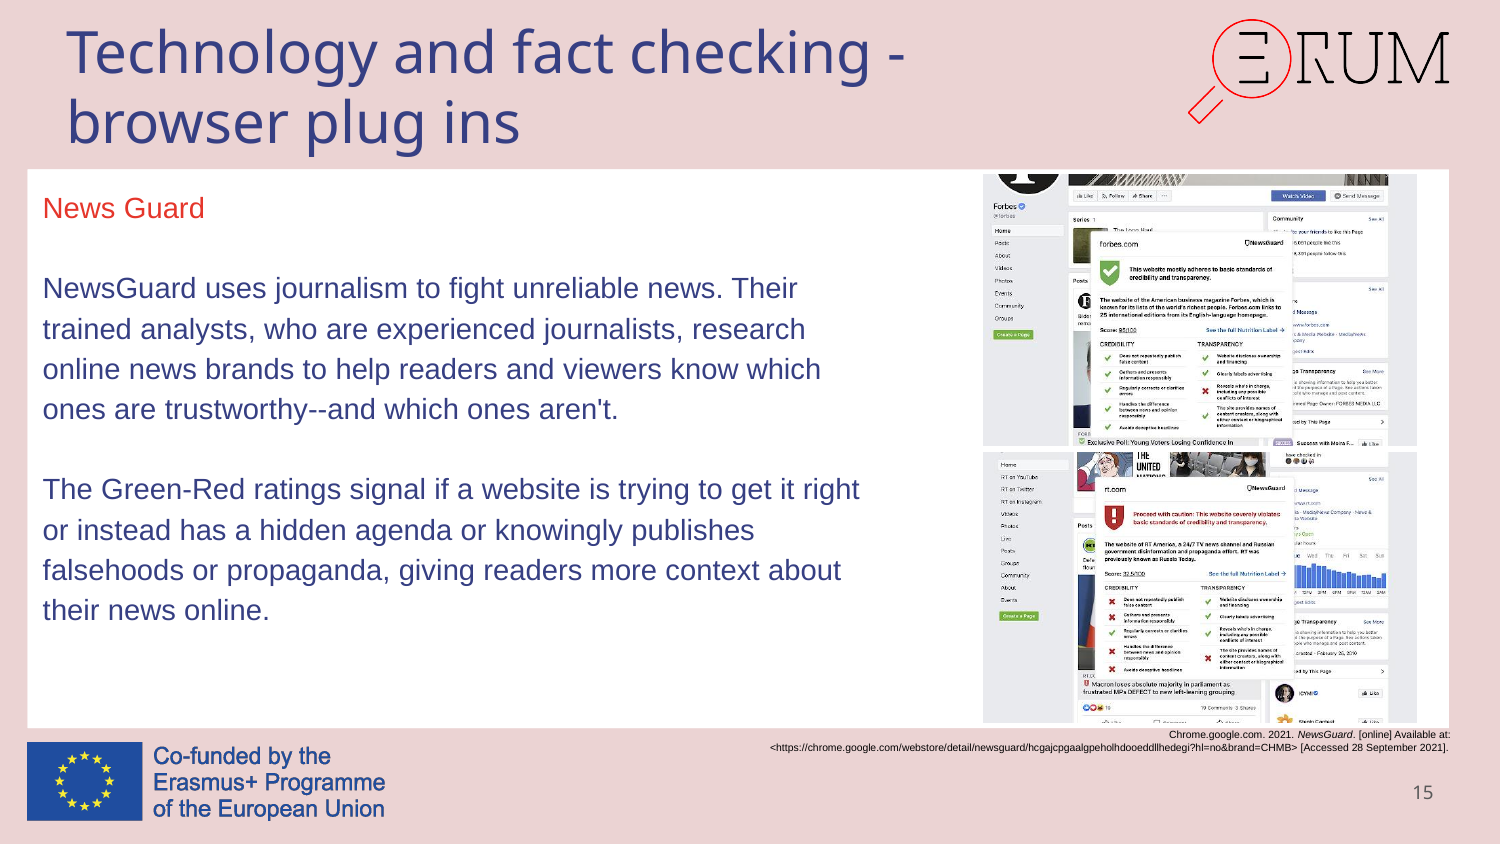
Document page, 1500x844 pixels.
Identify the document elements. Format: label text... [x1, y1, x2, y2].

picture [27, 742, 385, 821]
picture [983, 174, 1417, 446]
list [881, 169, 1449, 715]
slide_number 15 [1358, 766, 1449, 826]
list News Guard NewsGuard uses journalism to fight unreliable news. Their trained analysts, who are experienced journalists, research online news brands to help readers and viewers know which ones are trustworthy--and which ones aren't. The Green-Red ratings signal if a website is trying to get it right or instead has a hidden agenda or knowingly publishes falsehoods or propaganda, giving readers more context about their news online. [27, 169, 881, 729]
title Technology and fact checking - browser plug ins [51, 0, 1168, 94]
picture [983, 451, 1417, 723]
text_box Chrome.google.com. 2021. NewsGuard. [online] Available at: <https://chrome.google.com/webstore/detail/newsguard/hcgajcpgaalgpeholhdooeddllhedegi?hl=no&brand=CHMB> [Accessed 28 September 2021]. [749, 715, 1467, 766]
picture [1136, 0, 1500, 137]
